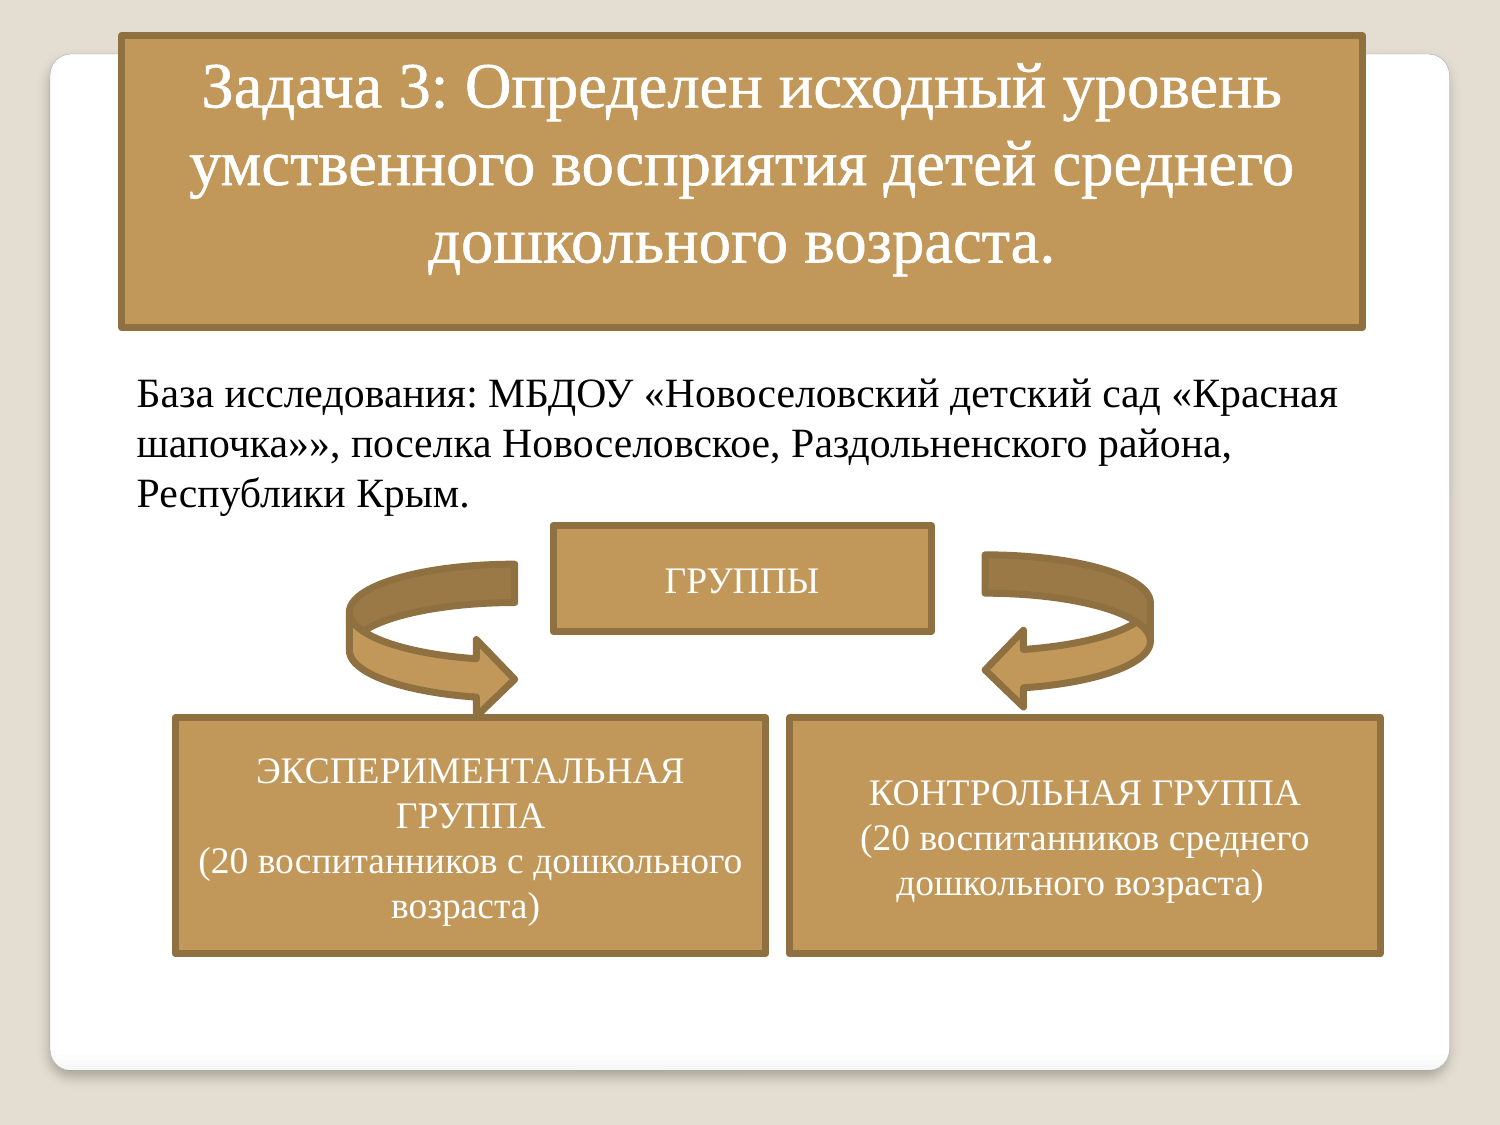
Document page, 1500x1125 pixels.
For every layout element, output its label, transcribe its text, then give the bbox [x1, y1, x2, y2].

text_box КОНТРОЛЬНАЯ ГРУППА (20 воспитанников среднего дошкольного возраста) [786, 714, 1384, 957]
text_box [345, 560, 519, 714]
text_box [981, 551, 1154, 711]
text_box ГРУППЫ [550, 522, 935, 635]
text_box Задача 3: Определен исходный уровень умственного восприятия детей среднего дошкольного возраста. [118, 32, 1366, 331]
text_box База исследования: МБДОУ «Новоселовский детский сад «Красная шапочка»», поселка Новоселовское, Раздольненского района, Республики Крым. [121, 358, 1410, 524]
text_box ЭКСПЕРИМЕНТАЛЬНАЯ ГРУППА (20 воспитанников с дошкольного возраста) [172, 714, 769, 957]
